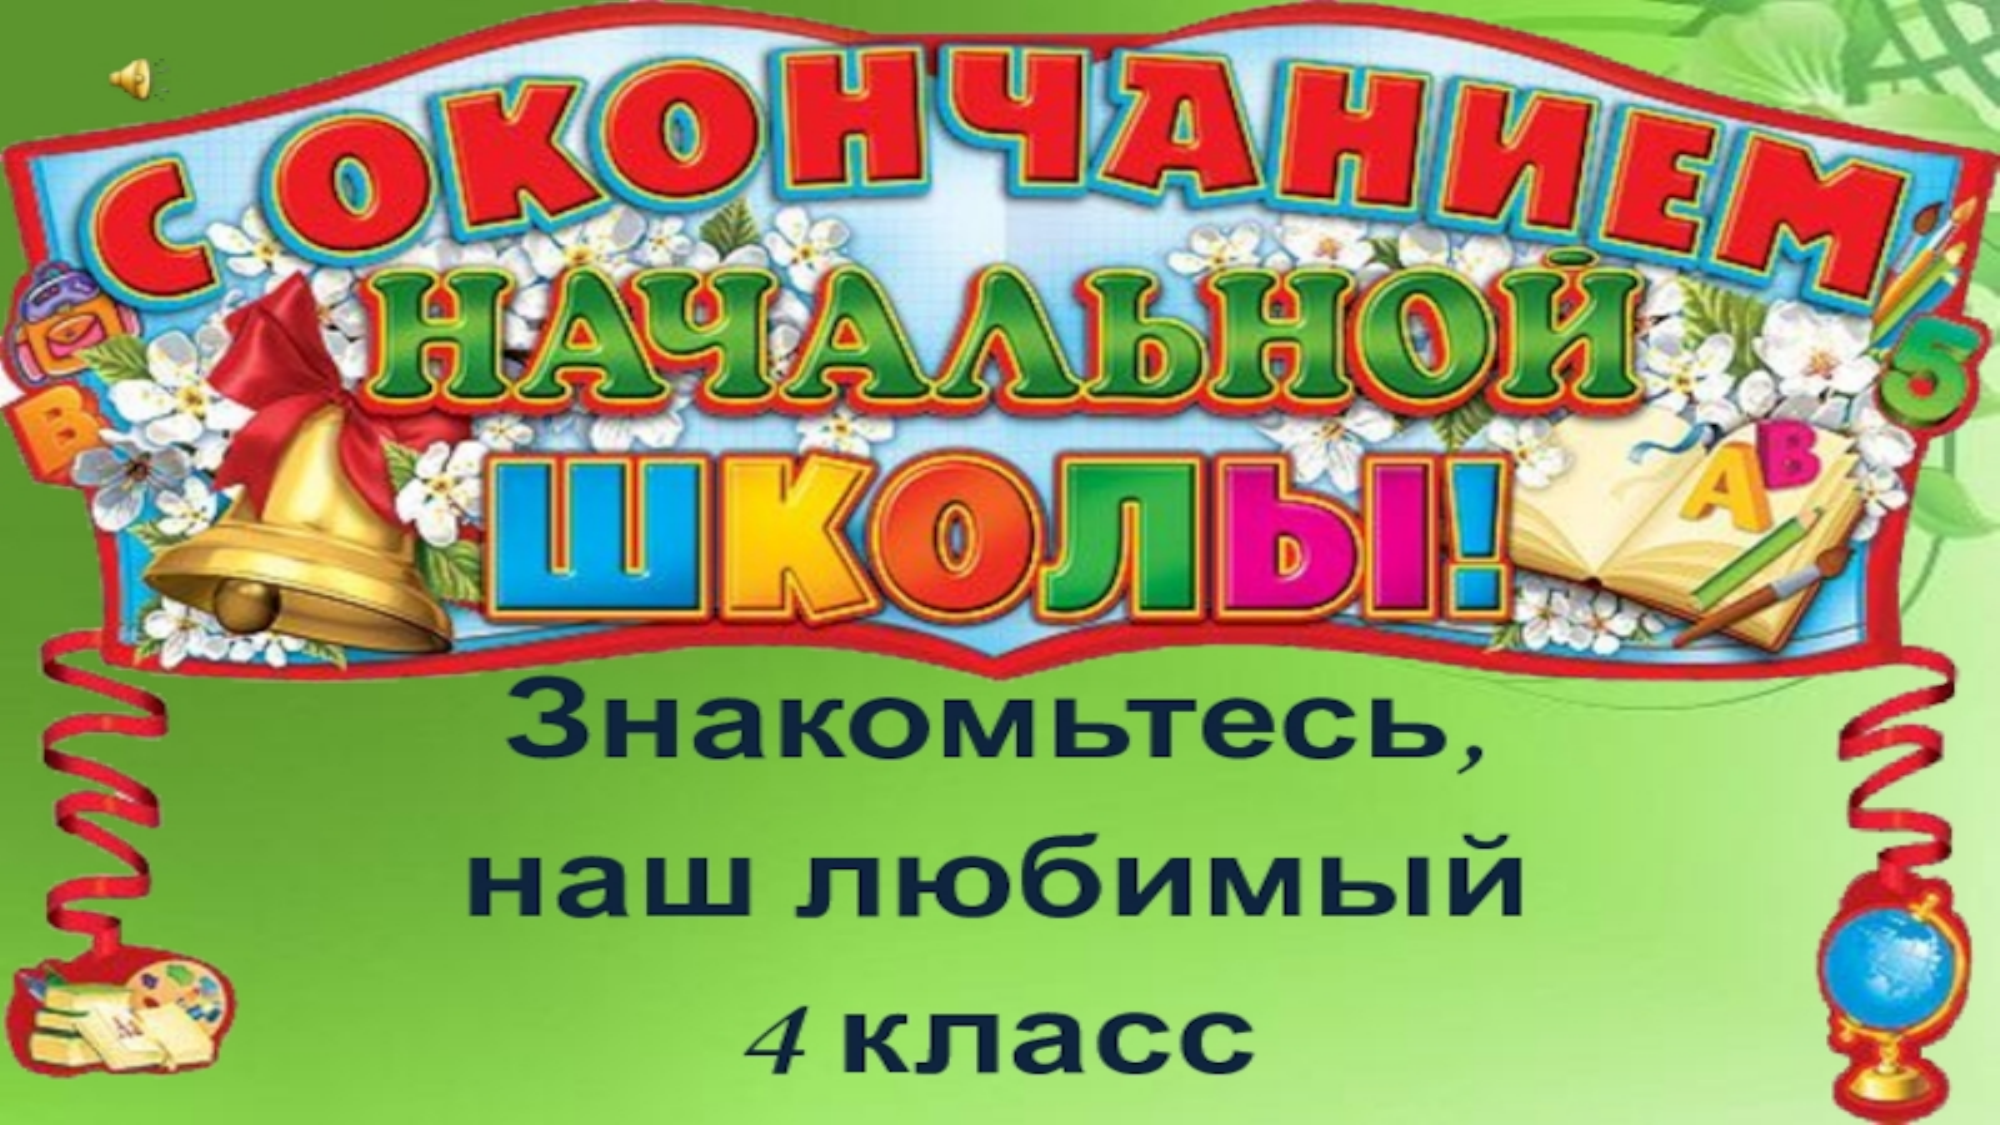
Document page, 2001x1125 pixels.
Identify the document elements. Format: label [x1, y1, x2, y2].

list [0, 0, 2000, 1125]
